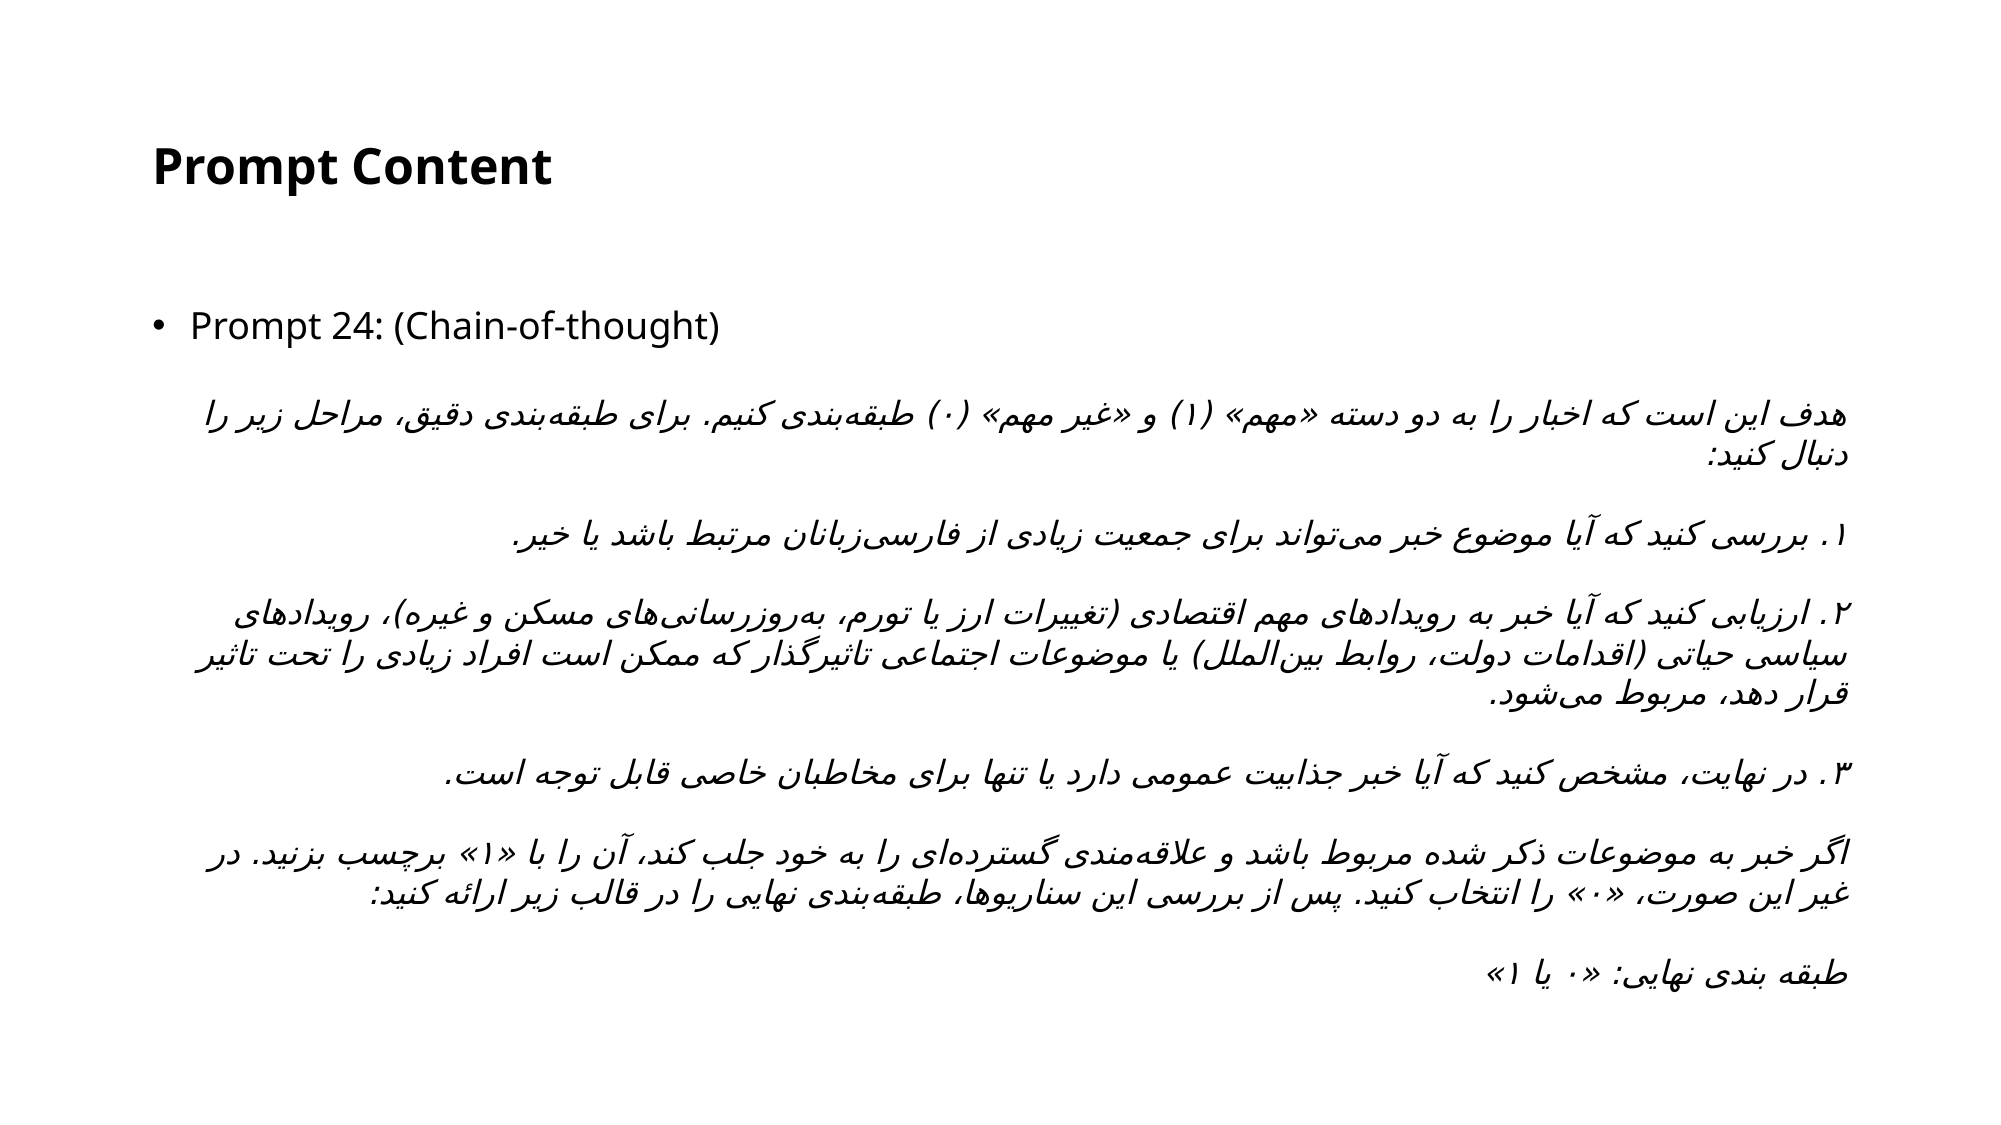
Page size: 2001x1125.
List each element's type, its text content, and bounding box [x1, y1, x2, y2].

text_box هدف این است که اخبار را به دو دسته «مهم» (۱) و «غیر مهم» (۰) طبقه‌بندی کنیم. برای طبقه‌بندی دقیق، مراحل زیر را دنبال کنید: ۱. بررسی کنید که آیا موضوع خبر می‌تواند برای جمعیت زیادی از فارسی‌زبانان مرتبط باشد یا خیر. ۲. ارزیابی کنید که آیا خبر به رویدادهای مهم اقتصادی (تغییرات ارز یا تورم، به‌روزرسانی‌های مسکن و غیره)، رویدادهای سیاسی حیاتی (اقدامات دولت، روابط بین‌الملل) یا موضوعات اجتماعی تاثیرگذار که ممکن است افراد زیادی را تحت تاثیر قرار دهد، مربوط می‌شود. ۳. در نهایت، مشخص کنید که آیا خبر جذابیت عمومی دارد یا تنها برای مخاطبان خاصی قابل توجه است. اگر خبر به موضوعات ذکر شده مربوط باشد و علاقه‌مندی گسترده‌ای را به خود جلب کند، آن را با «۱» برچسب بزنید. در غیر این صورت، «۰» را انتخاب کنید. پس از بررسی این سناریوها، طبقه‌بندی نهایی را در قالب زیر ارائه کنید: طبقه بندی نهایی: «۰ یا ۱» [174, 384, 1863, 999]
title Prompt Content [137, 59, 1863, 278]
list Prompt 24: (Chain-of-thought) [137, 299, 1863, 1014]
